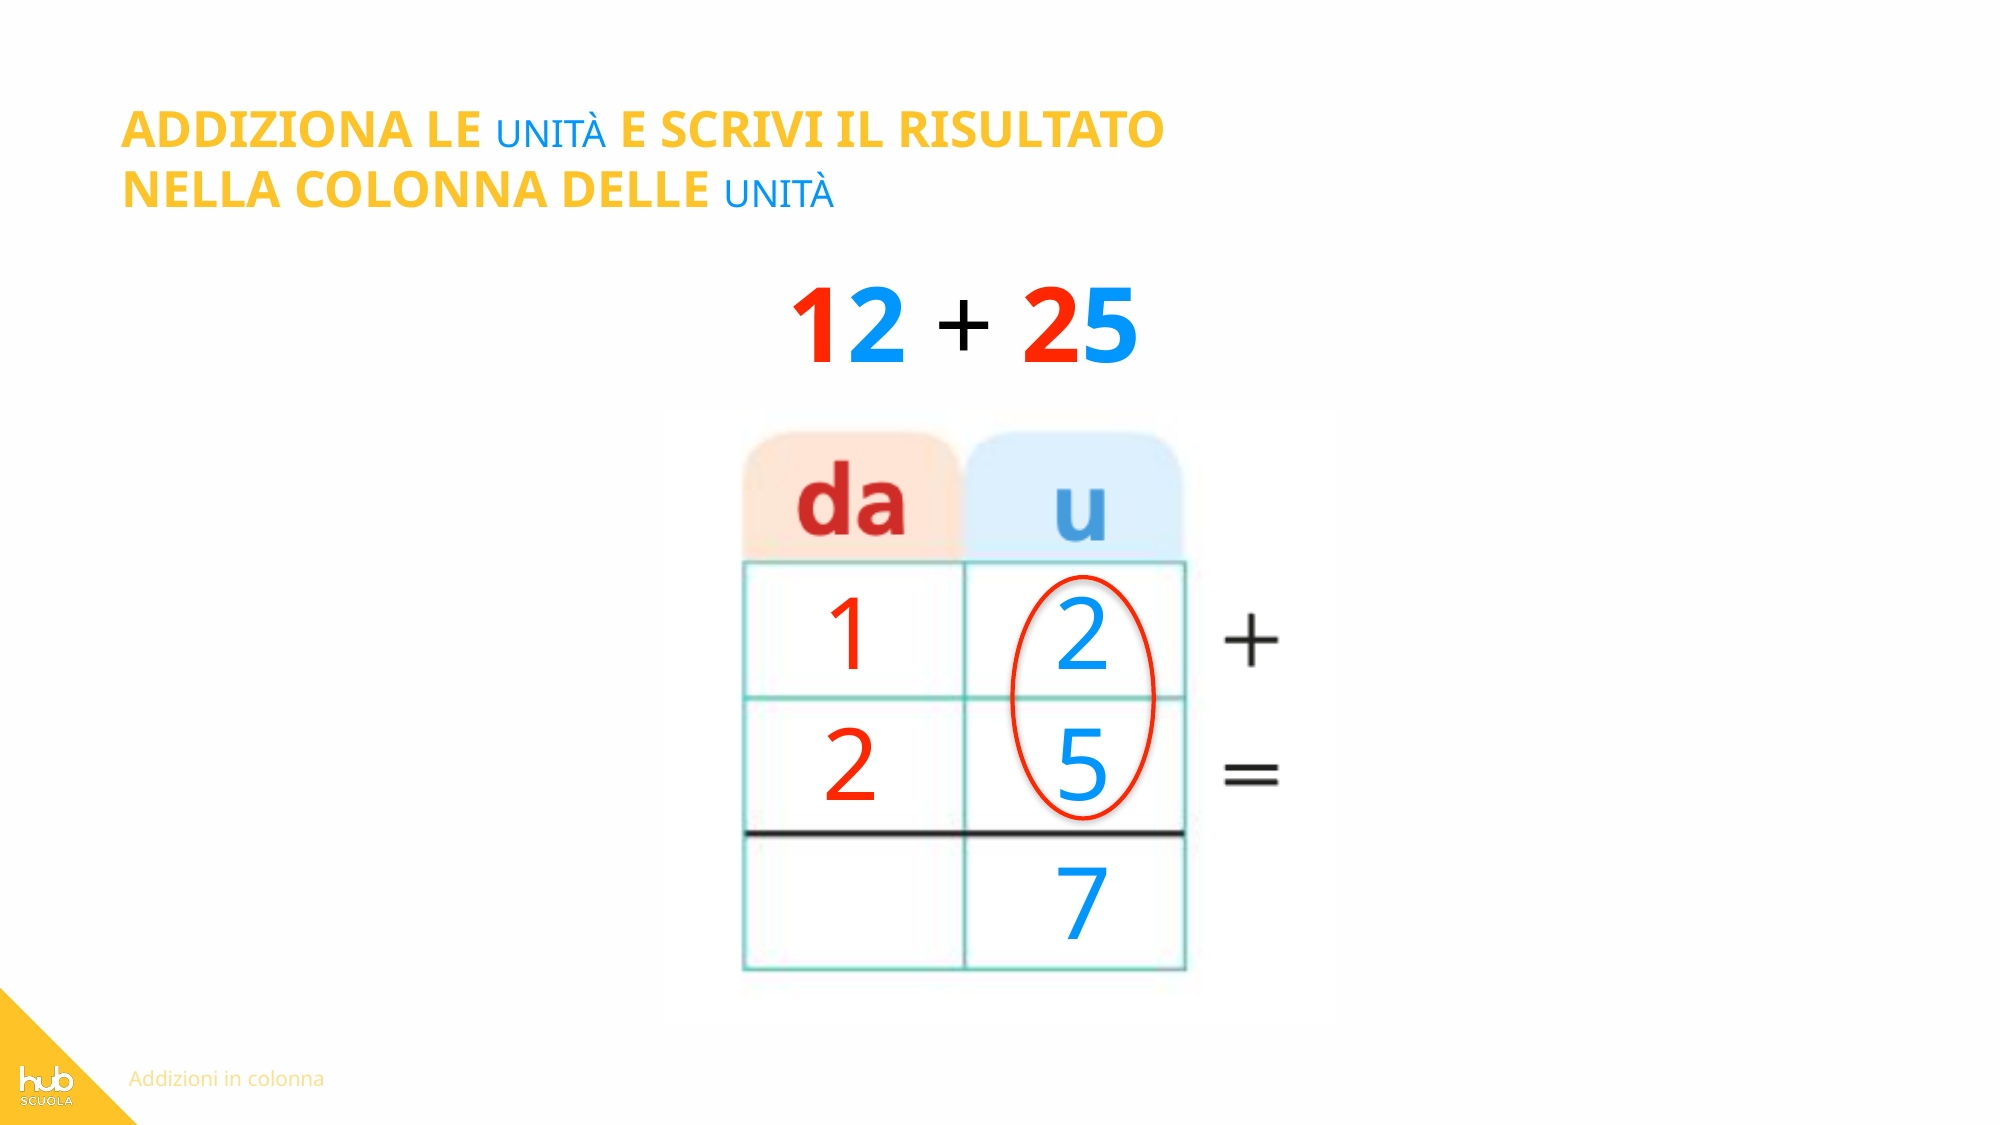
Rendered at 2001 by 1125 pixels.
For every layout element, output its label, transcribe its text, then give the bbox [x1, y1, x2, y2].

picture [20, 1066, 74, 1106]
list ADDIZIONA LE UNITÀ E SCRIVI IL RISULTATO NELLA COLONNA DELLE UNITÀ [114, 90, 1886, 230]
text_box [608, 250, 1337, 1025]
